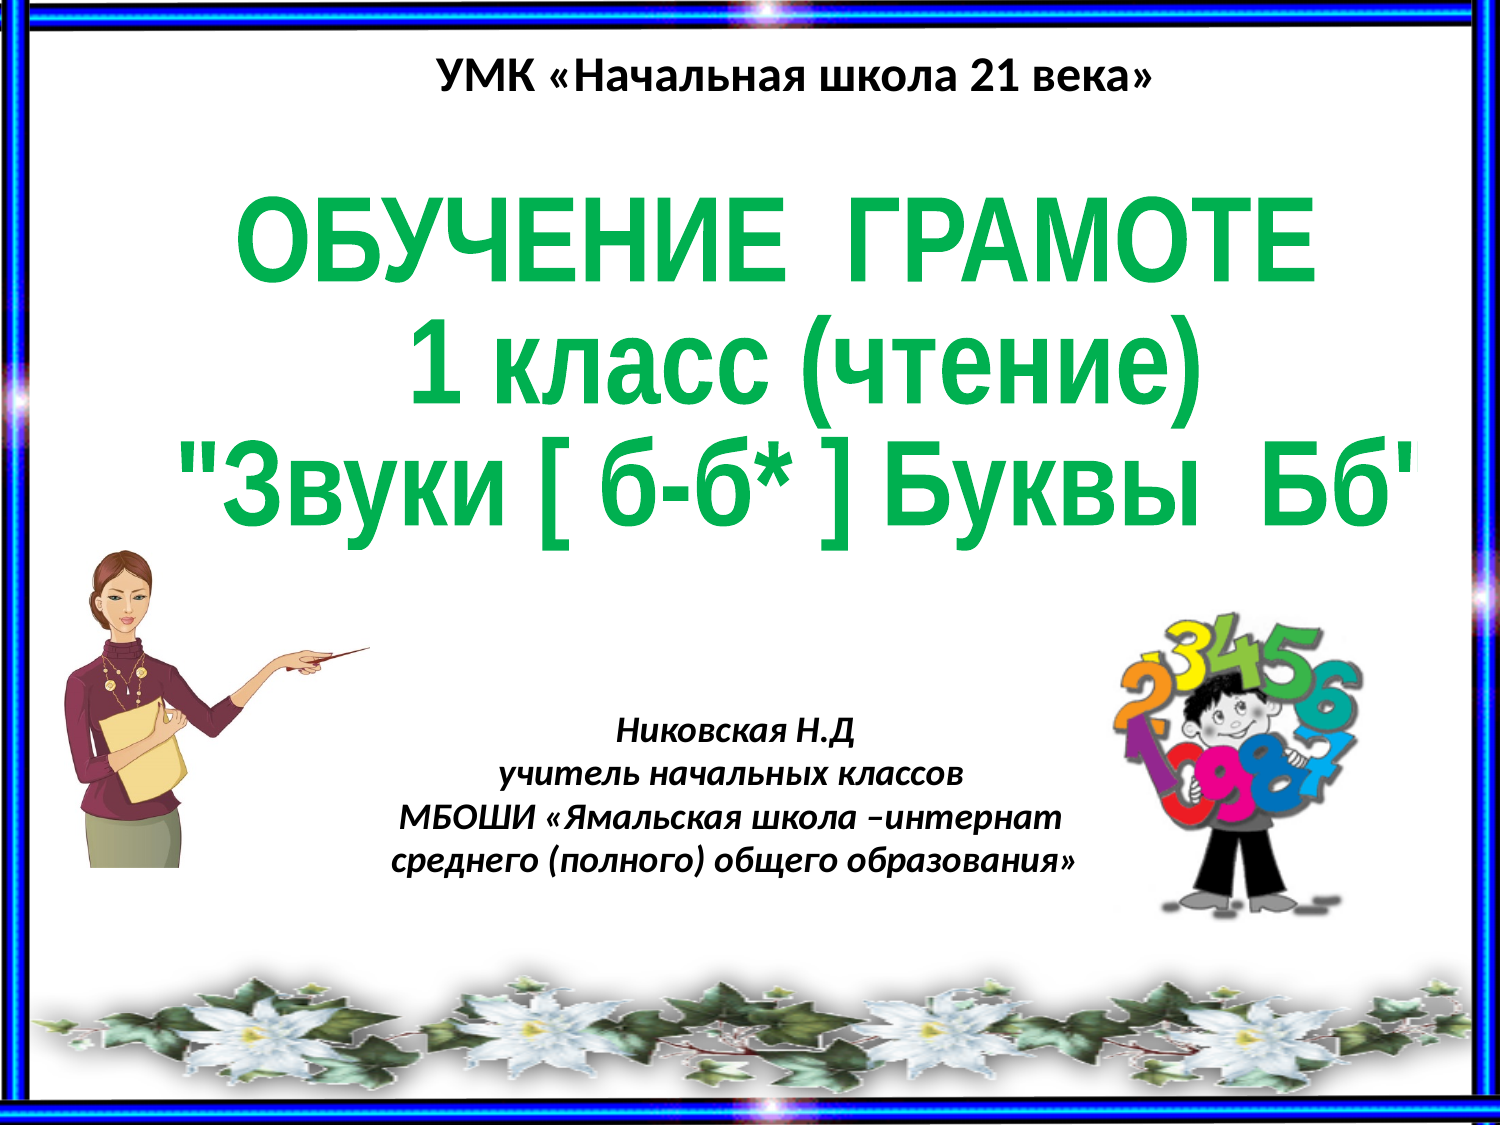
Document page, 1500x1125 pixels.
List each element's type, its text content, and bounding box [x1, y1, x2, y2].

subtitle Никовская Н.Д учитель начальных классов МБОШИ «Ямальская школа –интернат среднего (полного) общего образования» [373, 706, 1080, 931]
title УМК «Начальная школа 21 века» [159, 40, 1435, 173]
picture [0, 0, 1500, 1125]
